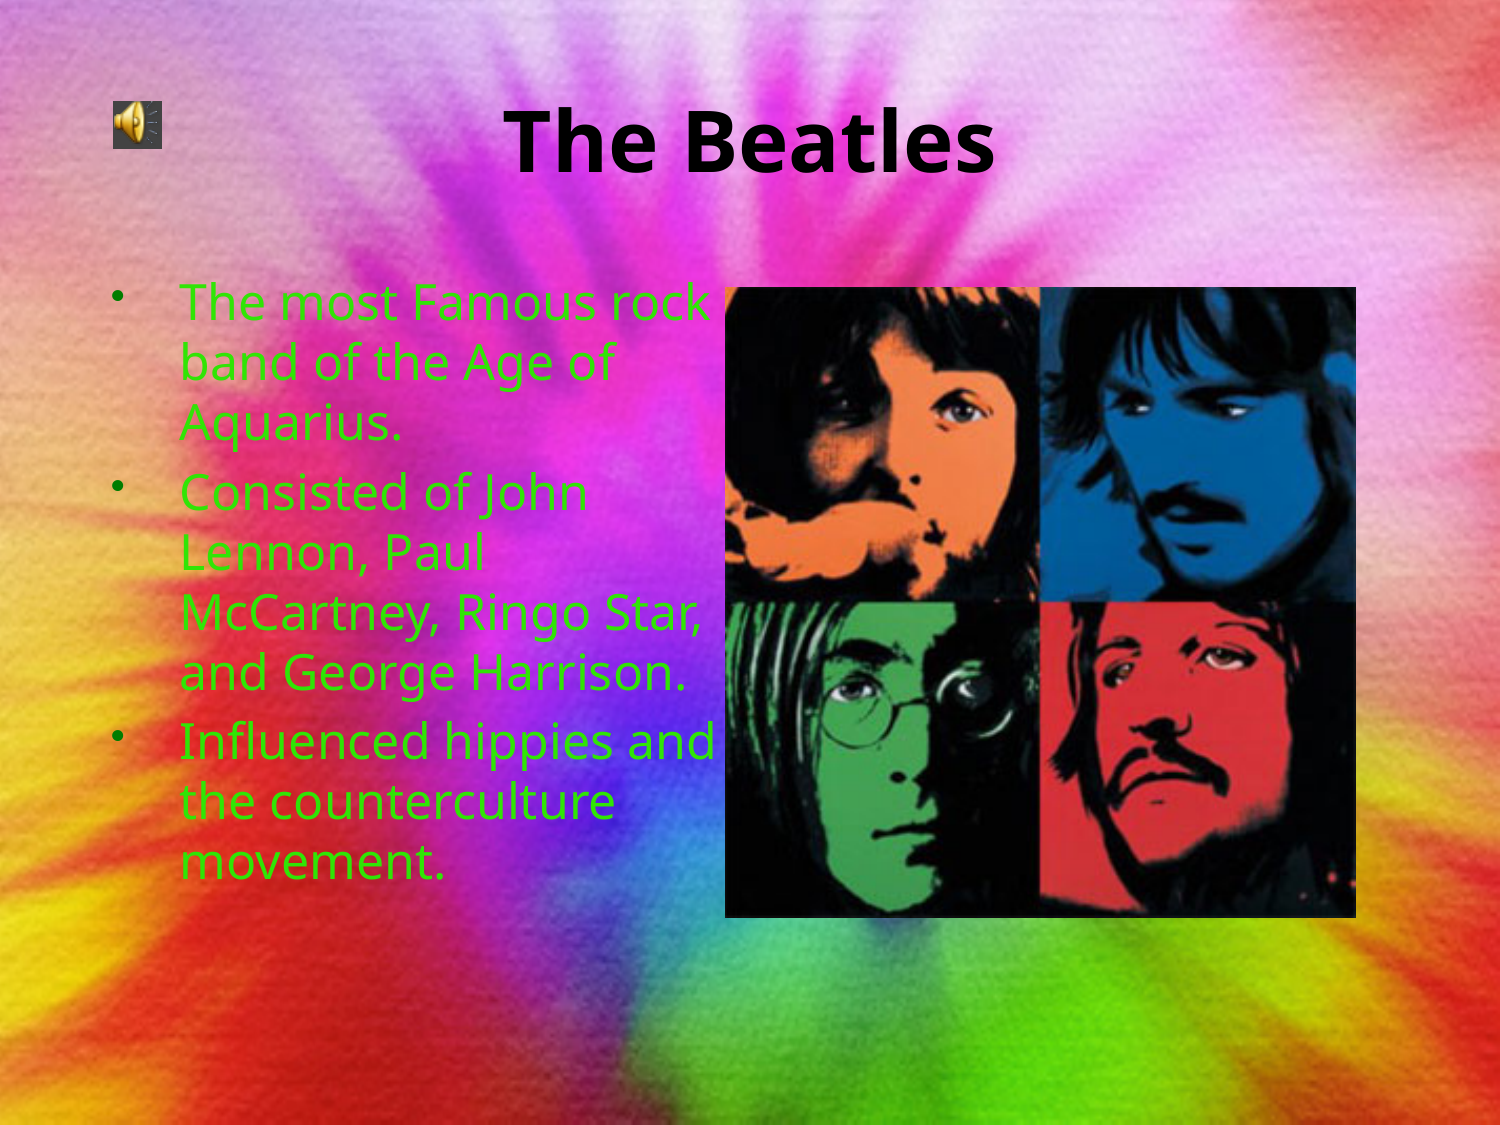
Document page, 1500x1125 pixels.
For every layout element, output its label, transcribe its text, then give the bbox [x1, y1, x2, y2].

title The Beatles [75, 45, 1425, 233]
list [724, 287, 1356, 919]
picture [0, 0, 1500, 1125]
list The most Famous rock band of the Age of Aquarius. Consisted of John Lennon, Paul McCartney, Ringo Star, and George Harrison. Influenced hippies and the counterculture movement. [74, 262, 738, 1006]
